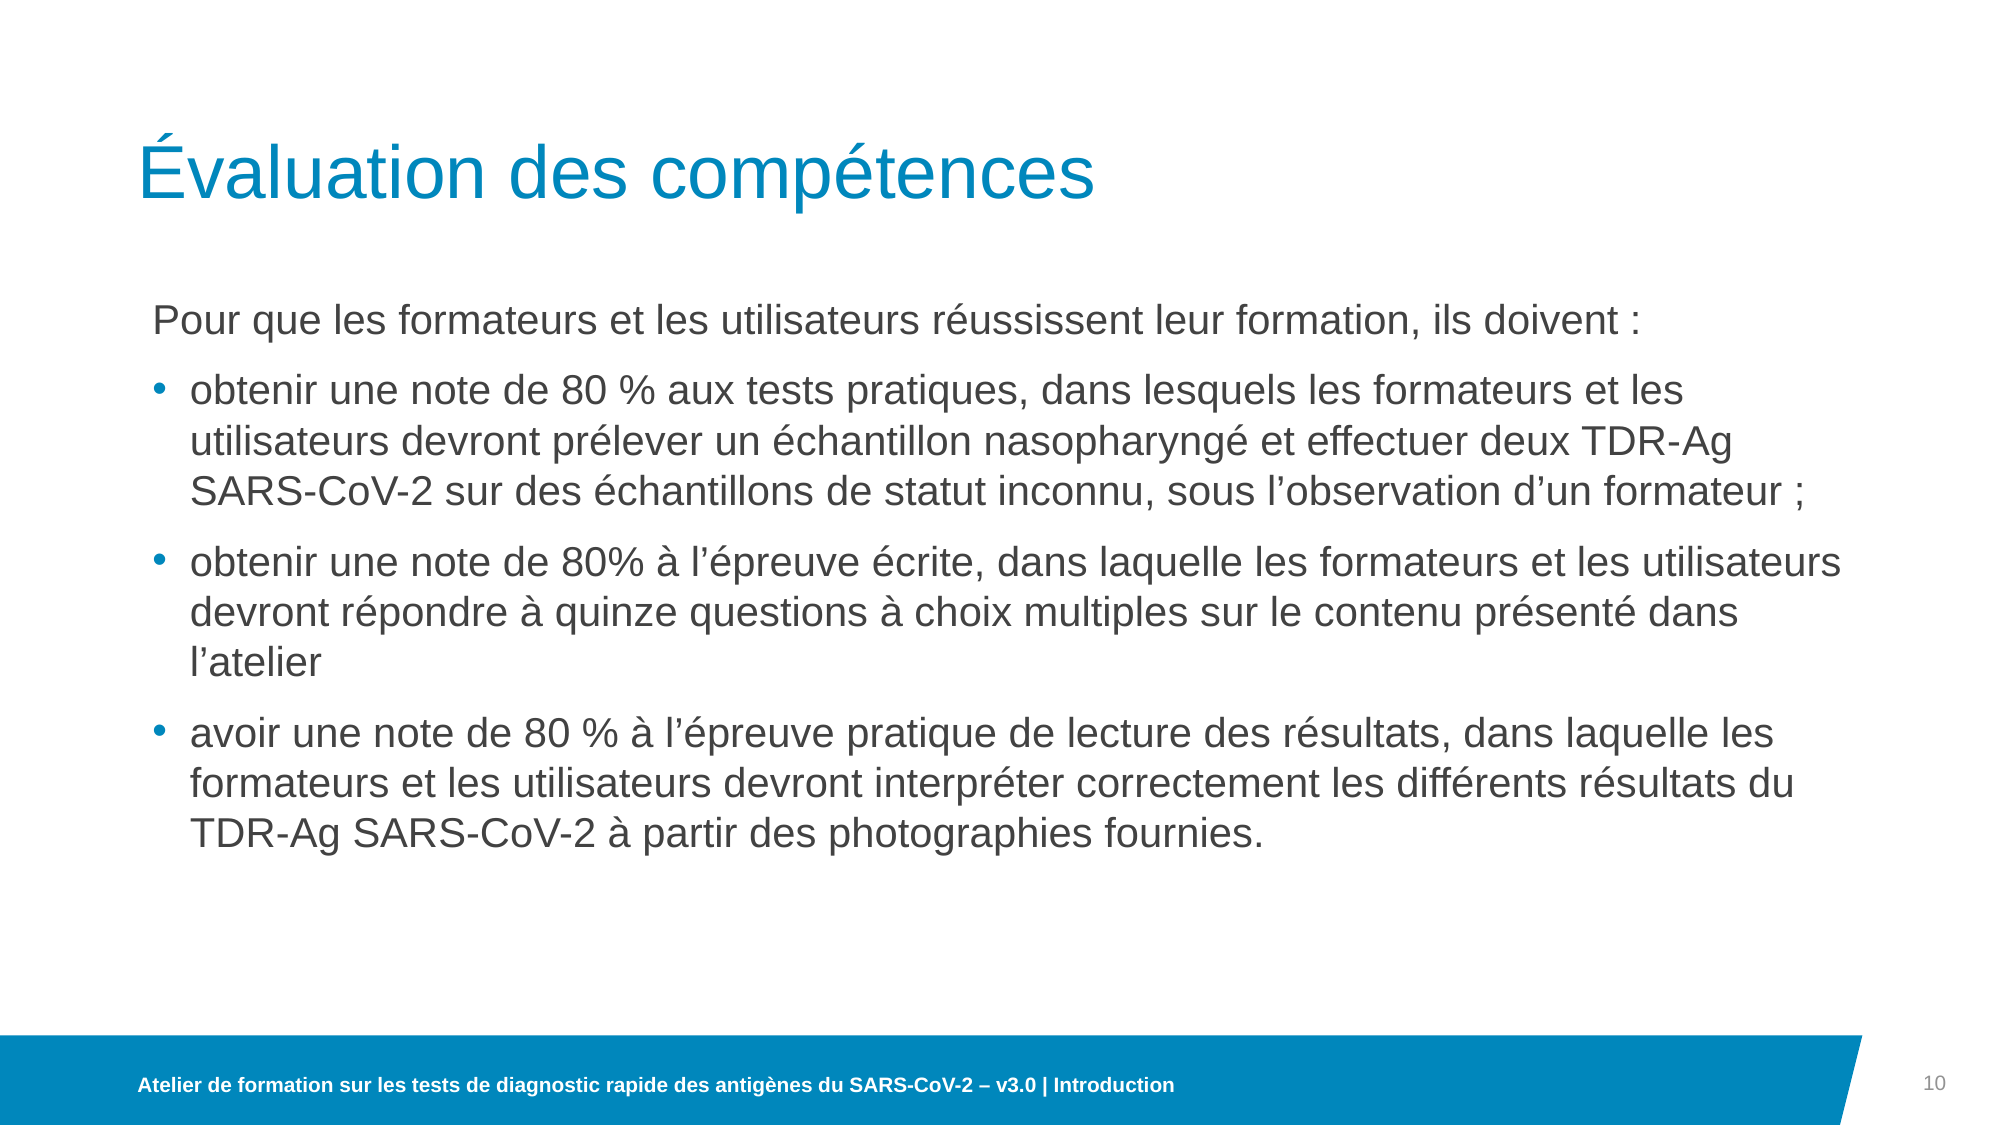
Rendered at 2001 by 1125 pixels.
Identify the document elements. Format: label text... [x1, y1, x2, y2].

slide_number 10 [1862, 1035, 1947, 1125]
title Évaluation des compétences [137, 59, 1863, 215]
list Pour que les formateurs et les utilisateurs réussissent leur formation, ils doivent : obtenir une note de 80 % aux tests pratiques, dans lesquels les formateurs et les utilisateurs devront prélever un échantillon nasopharyngé et effectuer deux TDR-Ag SARS-CoV-2 sur des échantillons de statut inconnu, sous l’observation d’un formateur ; obtenir une note de 80% à l’épreuve écrite, dans laquelle les formateurs et les utilisateurs devront répondre à quinze questions à choix multiples sur le contenu présenté dans l’atelier avoir une note de 80 % à l’épreuve pratique de lecture des résultats, dans laquelle les formateurs et les utilisateurs devront interpréter correctement les différents résultats du TDR-Ag SARS-CoV-2 à partir des photographies fournies. [137, 284, 1881, 1014]
footer Atelier de formation sur les tests de diagnostic rapide des antigènes du SARS-CoV-2 – v3.0 | Introduction [137, 1042, 1338, 1125]
